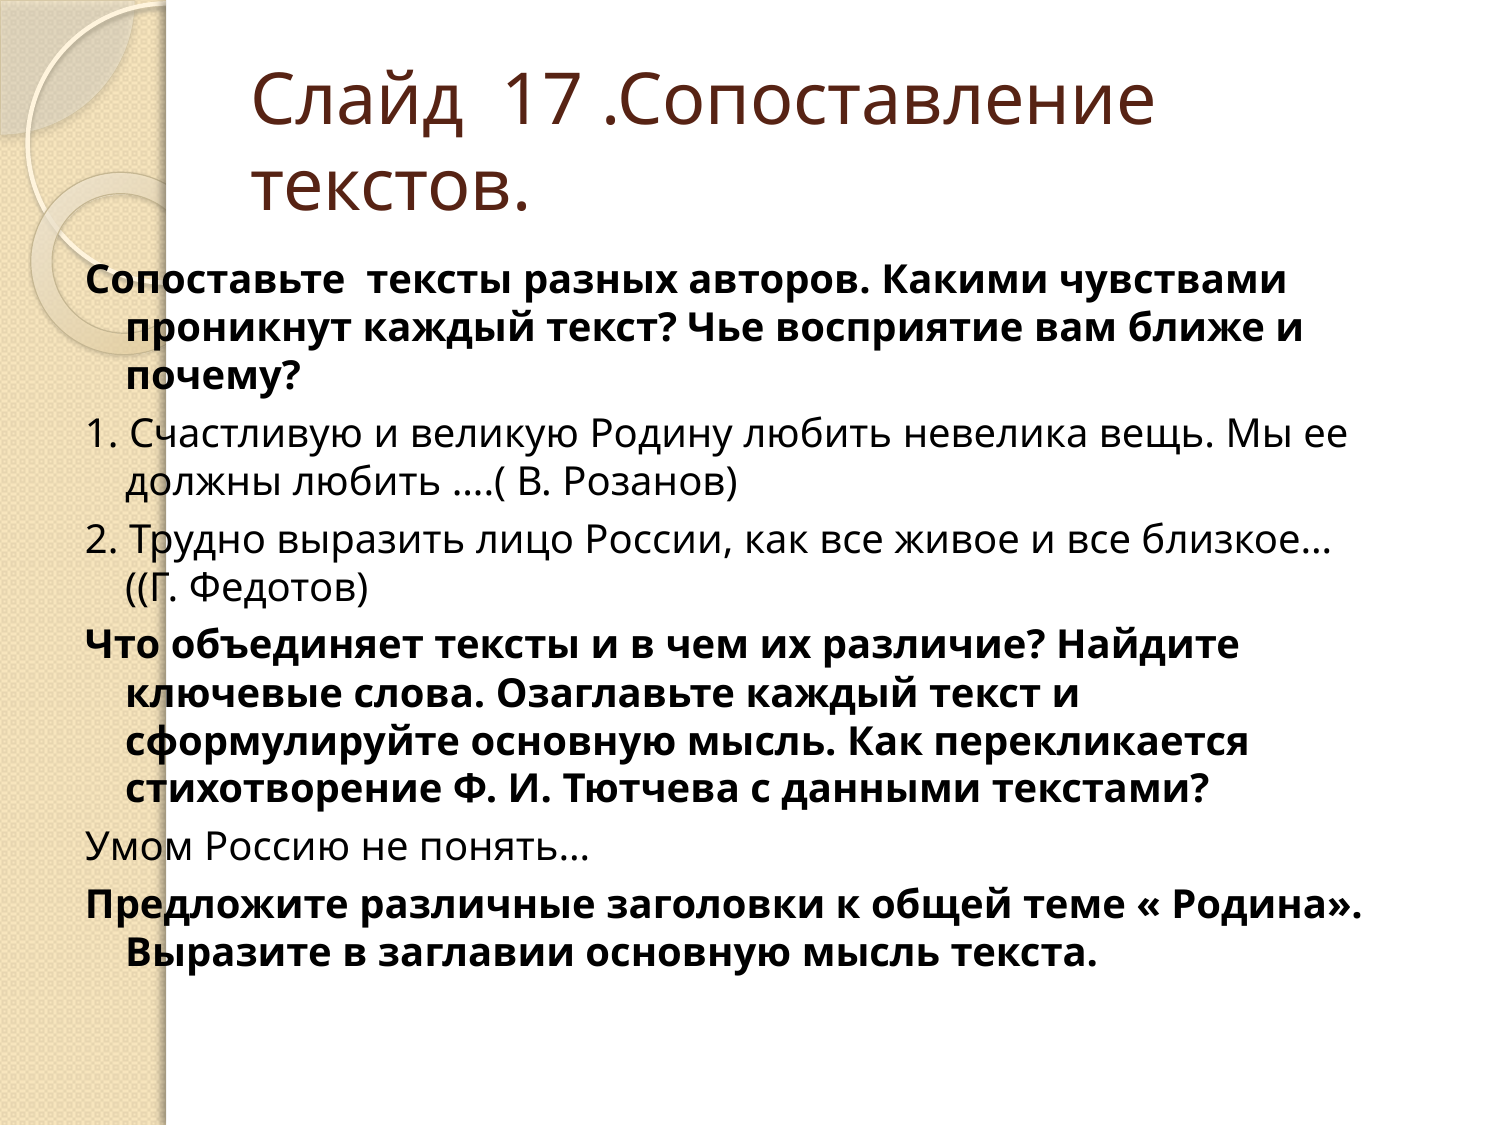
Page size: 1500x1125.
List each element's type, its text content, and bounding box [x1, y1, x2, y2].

list Сопоставьте тексты разных авторов. Какими чувствами проникнут каждый текст? Чье восприятие вам ближе и почему? 1. Счастливую и великую Родину любить невелика вещь. Мы ее должны любить ….( В. Розанов) 2. Трудно выразить лицо России, как все живое и все близкое… ((Г. Федотов) Что объединяет тексты и в чем их различие? Найдите ключевые слова. Озаглавьте каждый текст и сформулируйте основную мысль. Как перекликается стихотворение Ф. И. Тютчева с данными текстами? Умом Россию не понять… Предложите различные заголовки к общей теме « Родина». Выразите в заглавии основную мысль текста. [58, 246, 1409, 989]
title Слайд 17 .Сопоставление текстов. [235, 45, 1466, 233]
